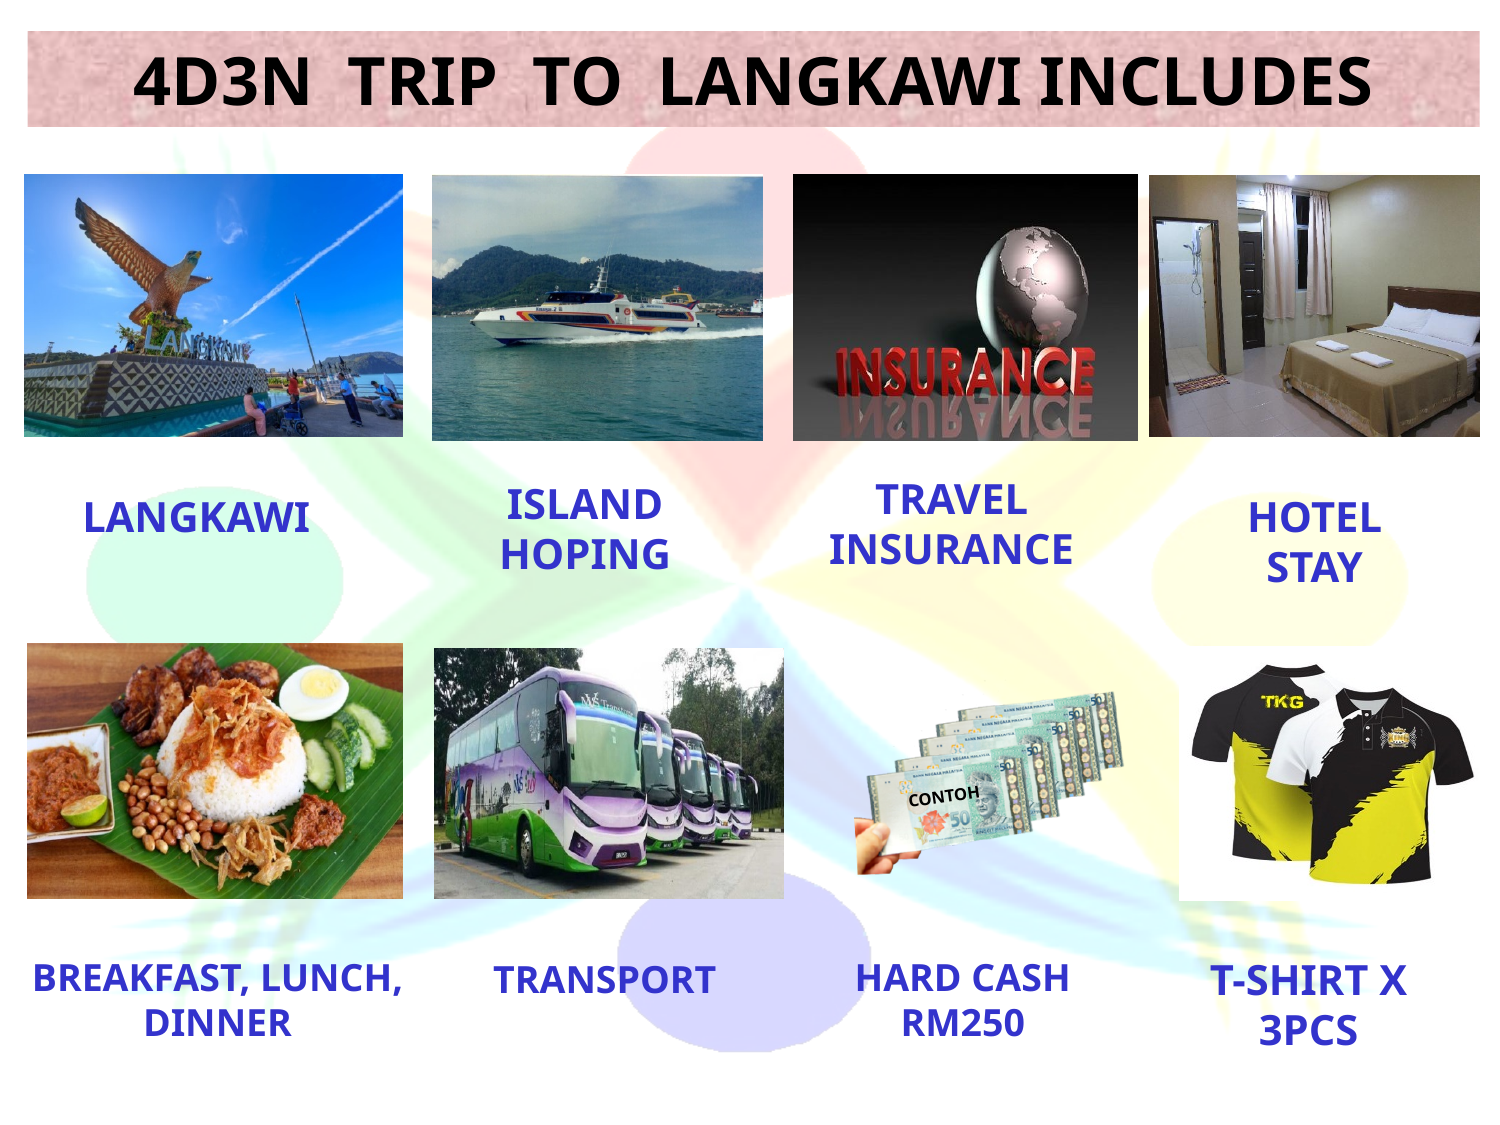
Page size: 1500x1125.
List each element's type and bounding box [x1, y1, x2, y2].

text_box [849, 669, 1138, 876]
picture [0, 0, 1500, 1125]
